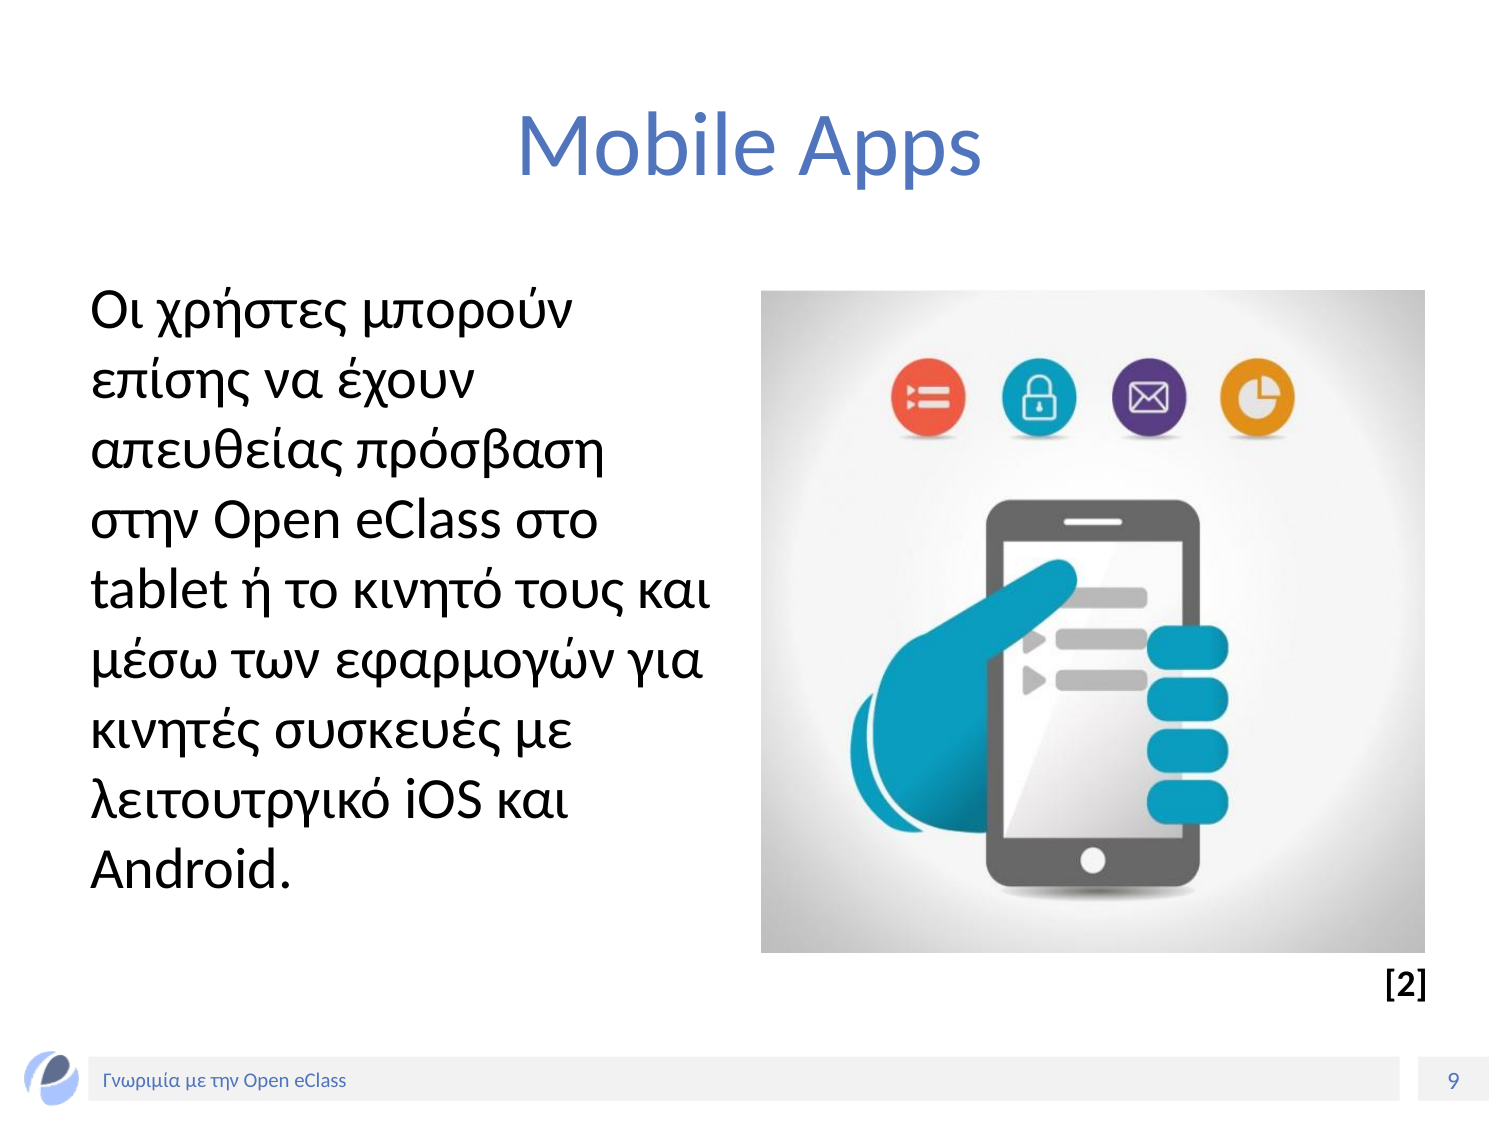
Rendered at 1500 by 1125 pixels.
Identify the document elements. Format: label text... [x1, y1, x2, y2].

title Mobile Apps [75, 45, 1425, 233]
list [761, 290, 1425, 953]
list Οι χρήστες μπορούν επίσης να έχουν απευθείας πρόσβαση στην Open eClass στο tablet ή το κινητό τους και μέσω των εφαρμογών για κινητές συσκευές με λειτουτργικό iOS και Android. [75, 262, 738, 1005]
text_box [2] [1369, 952, 1447, 1012]
